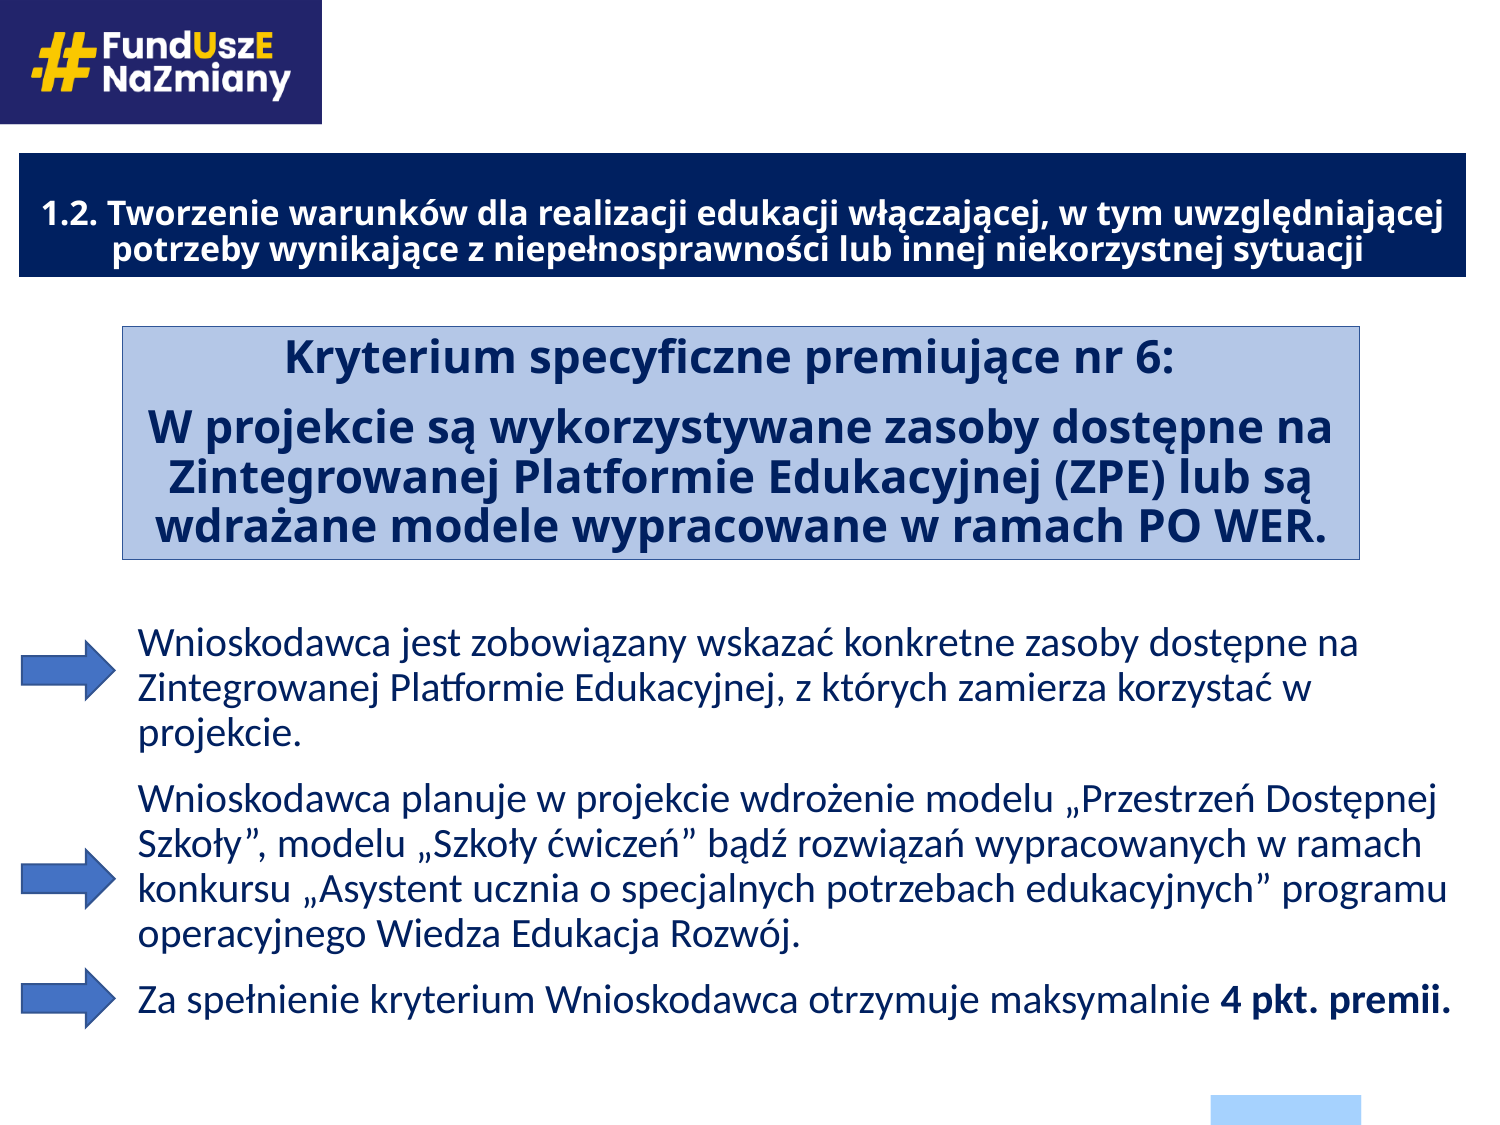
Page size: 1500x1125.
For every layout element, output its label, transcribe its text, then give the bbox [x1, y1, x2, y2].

picture [0, 0, 1500, 1125]
text_box [20, 639, 117, 702]
text_box Kryterium specyficzne premiujące nr 6: W projekcie są wykorzystywane zasoby dostępne na Zintegrowanej Platformie Edukacyjnej (ZPE) lub są wdrażane modele wypracowane w ramach PO WER. [122, 326, 1360, 560]
text_box [20, 967, 117, 1030]
text_box [20, 847, 117, 910]
list Wnioskodawca jest zobowiązany wskazać konkretne zasoby dostępne na Zintegrowanej Platformie Edukacyjnej, z których zamierza korzystać w projekcie. Wnioskodawca planuje w projekcie wdrożenie modelu „Przestrzeń Dostępnej Szkoły”, modelu „Szkoły ćwiczeń” bądź rozwiązań wypracowanych w ramach konkursu „Asystent ucznia o specjalnych potrzebach edukacyjnych” programu operacyjnego Wiedza Edukacja Rozwój. Za spełnienie kryterium Wnioskodawca otrzymuje maksymalnie 4 pkt. premii. [122, 612, 1486, 1075]
title 1.2. Tworzenie warunków dla realizacji edukacji włączającej, w tym uwzględniającej potrzeby wynikające z niepełnosprawności lub innej niekorzystnej sytuacji [19, 153, 1466, 277]
